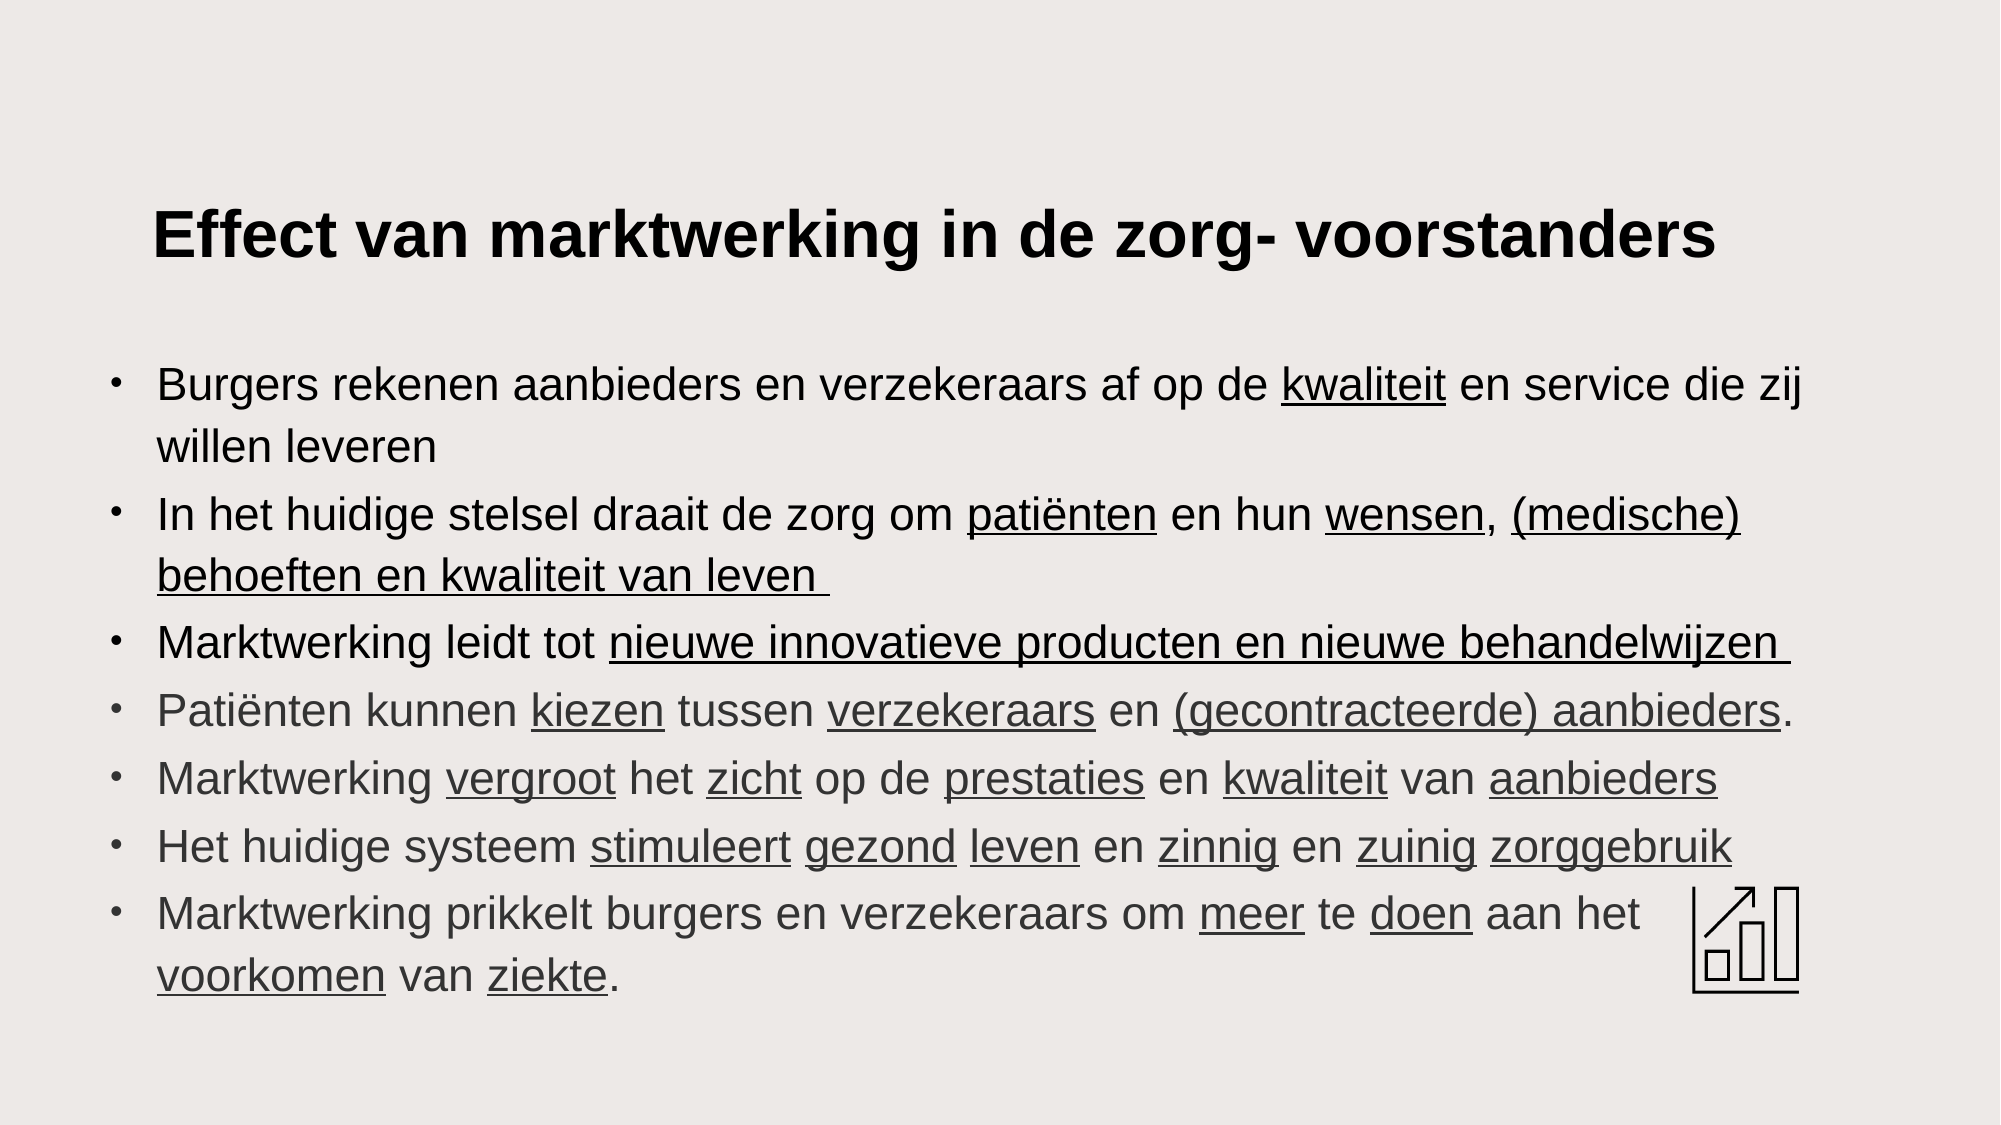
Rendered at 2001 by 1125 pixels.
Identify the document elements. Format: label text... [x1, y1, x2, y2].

title Effect van marktwerking in de zorg- voorstanders [137, 95, 1863, 280]
picture [1670, 863, 1821, 1014]
list Burgers rekenen aanbieders en verzekeraars af op de kwaliteit en service die zij willen leveren In het huidige stelsel draait de zorg om patiënten en hun wensen, (medische) behoeften en kwaliteit van leven Marktwerking leidt tot nieuwe innovatieve producten en nieuwe behandelwijzen Patiënten kunnen kiezen tussen verzekeraars en (gecontracteerde) aanbieders. Marktwerking vergroot het zicht op de prestaties en kwaliteit van aanbieders Het huidige systeem stimuleert gezond leven en zinnig en zuinig zorggebruik Marktwerking prikkelt burgers en verzekeraars om meer te doen aan het voorkomen van ziekte. [95, 279, 1821, 1058]
